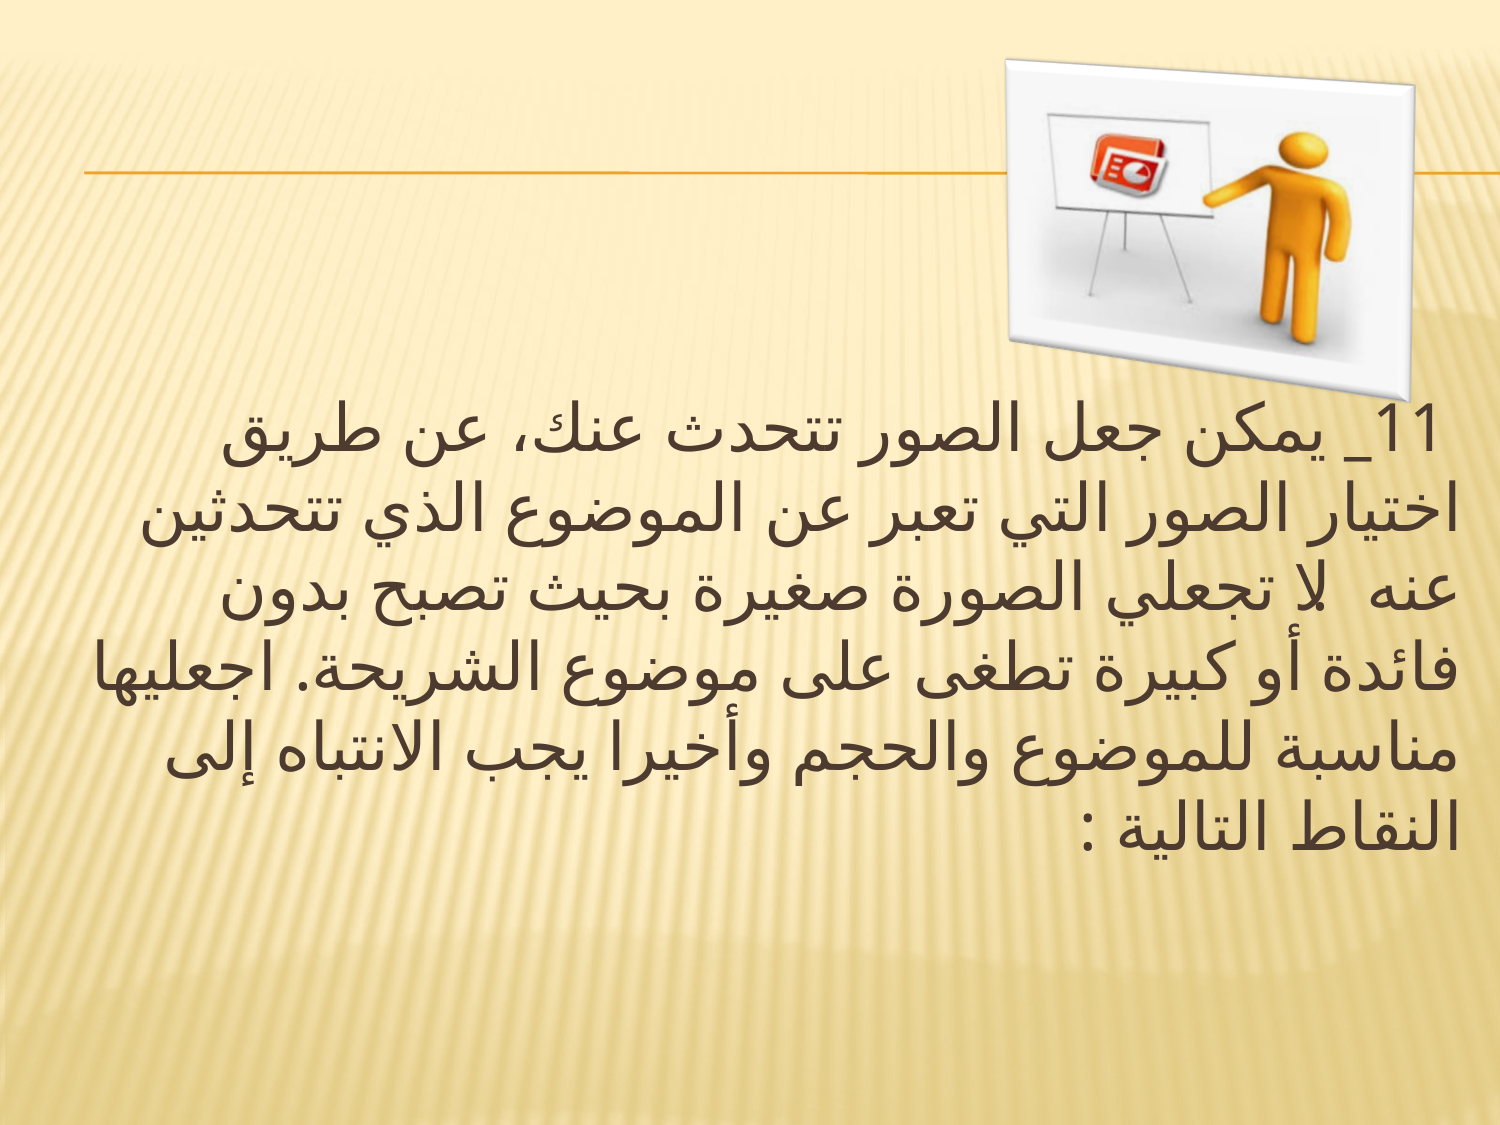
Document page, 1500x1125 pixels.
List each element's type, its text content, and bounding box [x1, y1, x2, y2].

picture [997, 50, 1420, 410]
list 11_ يمكن جعل الصور تتحدث عنك، عن طريق اختيار الصور التي تعبر عن الموضوع الذي تتحدثين عنه. لا تجعلي الصورة صغيرة بحيث تصبح بدون فائدة أو كبيرة تطغى على موضوع الشريحة. اجعليها مناسبة للموضوع والحجم وأخيرا يجب الانتباه إلى النقاط التالية : [53, 376, 1479, 1120]
